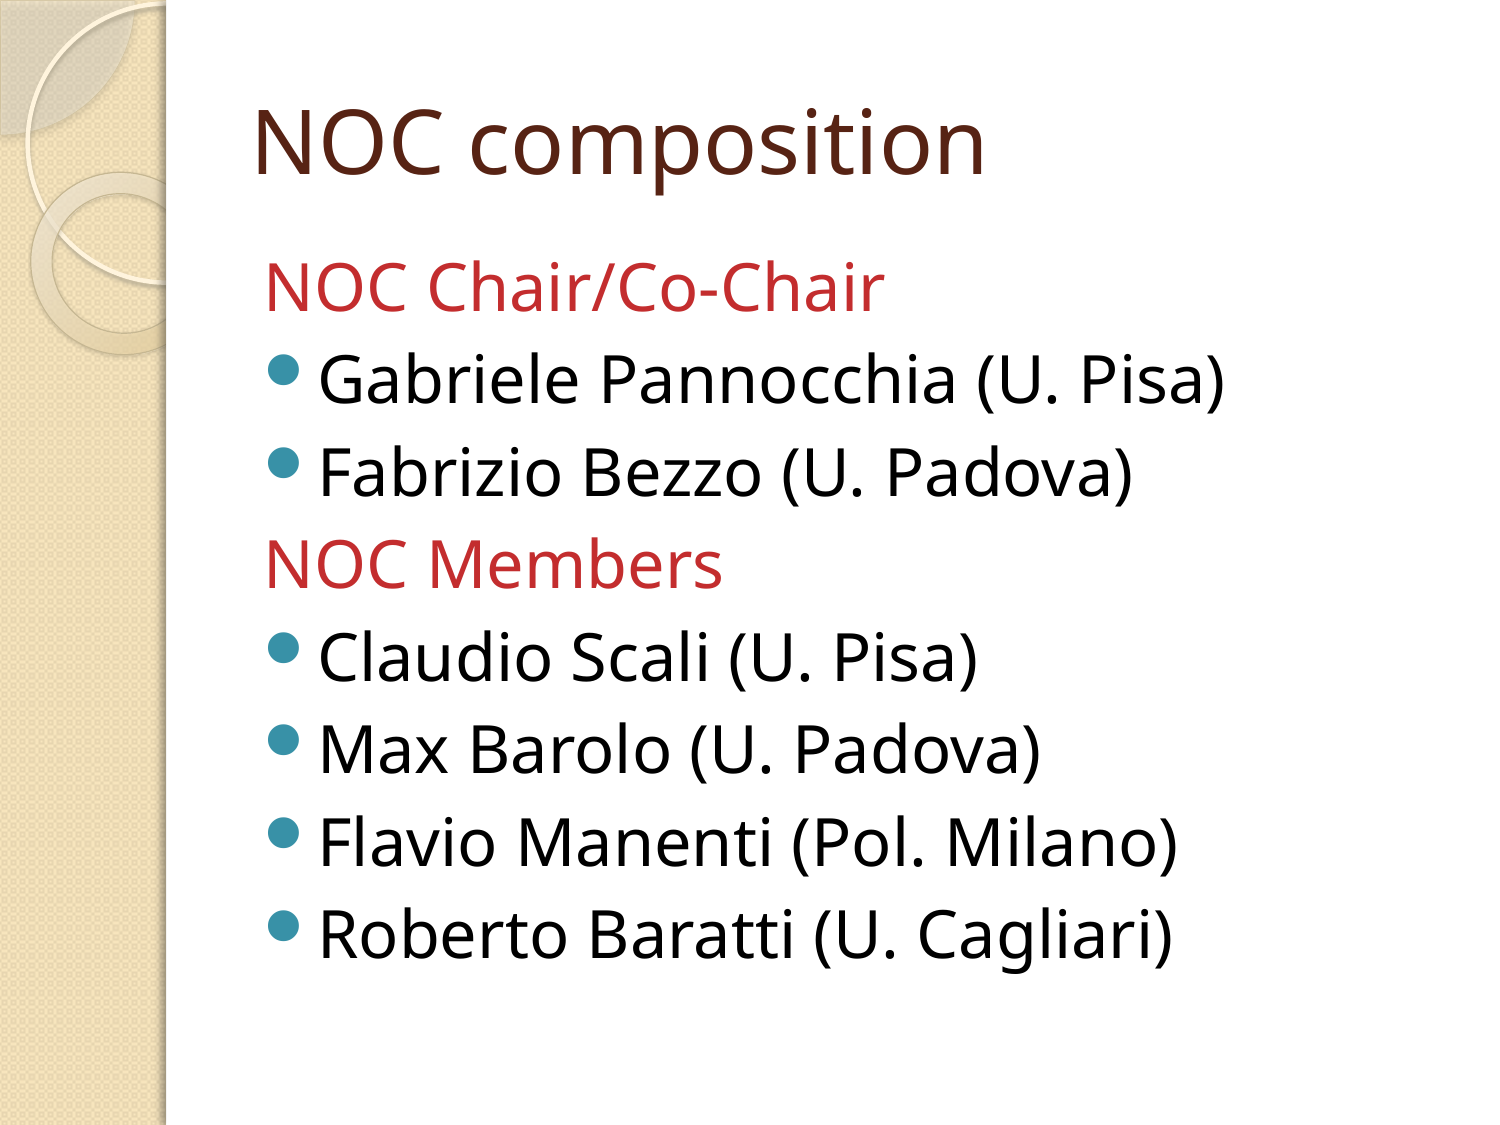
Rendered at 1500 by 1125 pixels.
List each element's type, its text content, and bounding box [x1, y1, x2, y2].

title NOC composition [235, 45, 1466, 233]
list NOC Chair/Co-Chair Gabriele Pannocchia (U. Pisa) Fabrizio Bezzo (U. Padova) NOC Members Claudio Scali (U. Pisa) Max Barolo (U. Padova) Flavio Manenti (Pol. Milano) Roberto Baratti (U. Cagliari) [235, 237, 1466, 1025]
